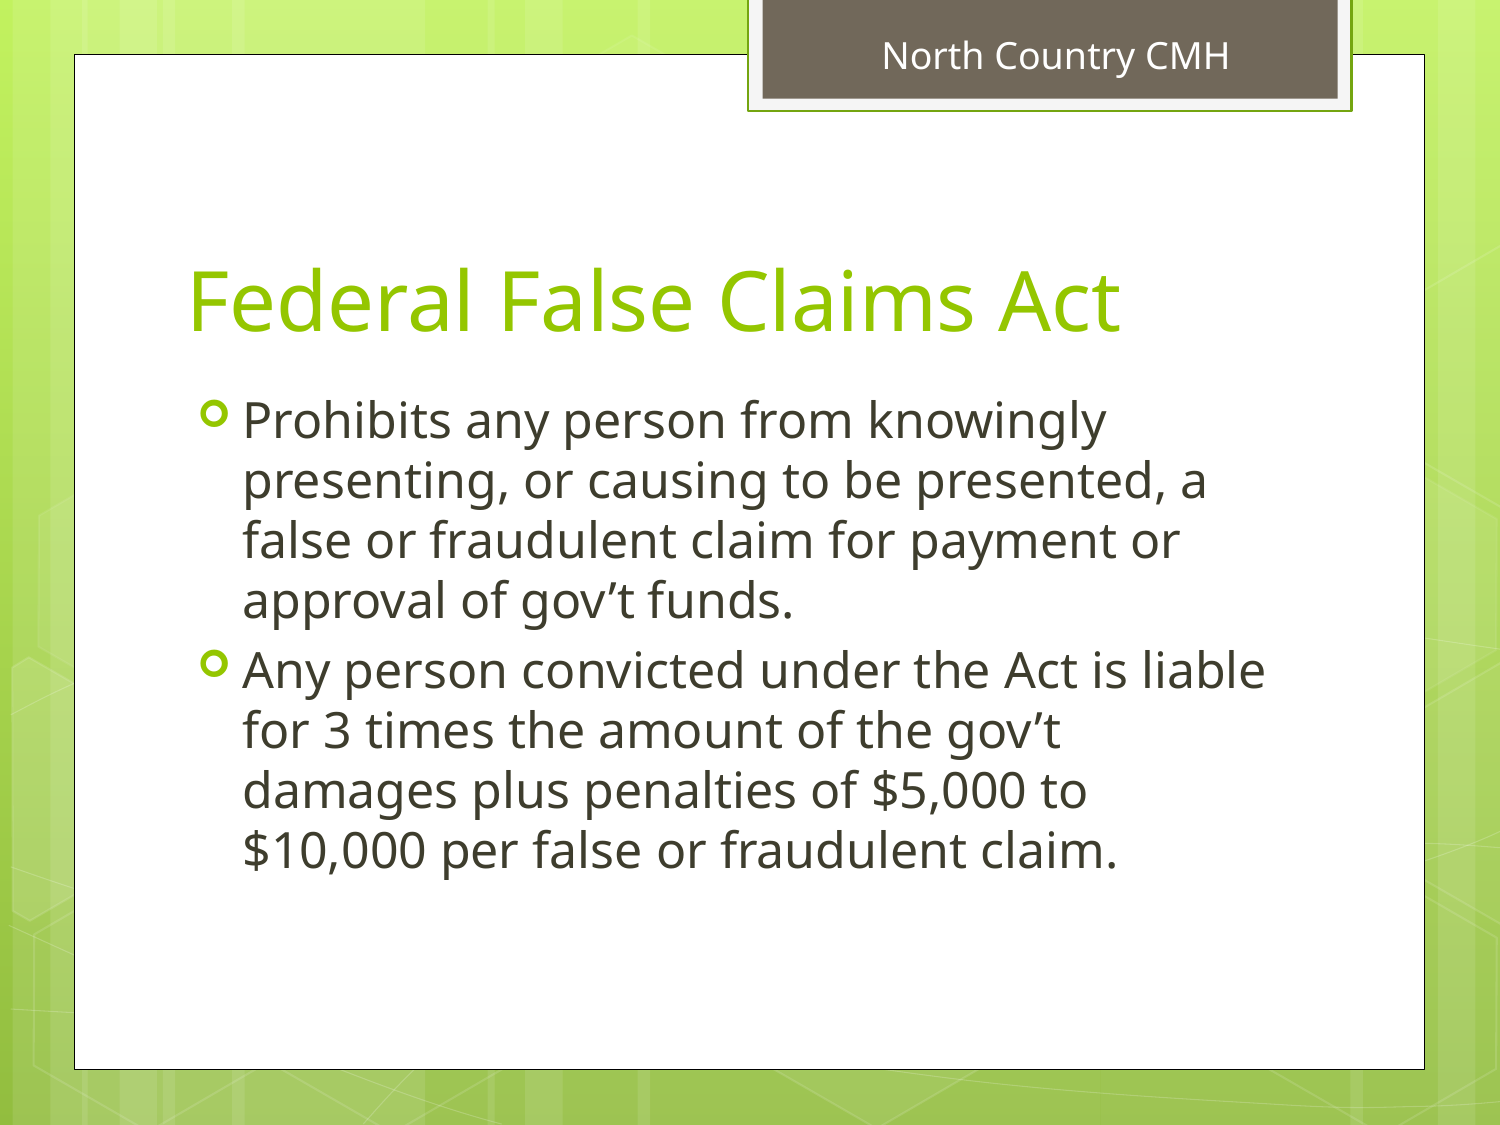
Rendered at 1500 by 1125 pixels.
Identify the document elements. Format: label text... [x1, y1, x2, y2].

title Federal False Claims Act [171, 168, 1324, 357]
list Prohibits any person from knowingly presenting, or causing to be presented, a false or fraudulent claim for payment or approval of gov’t funds. Any person convicted under the Act is liable for 3 times the amount of the gov’t damages plus penalties of $5,000 to $10,000 per false or fraudulent claim. [171, 381, 1283, 957]
